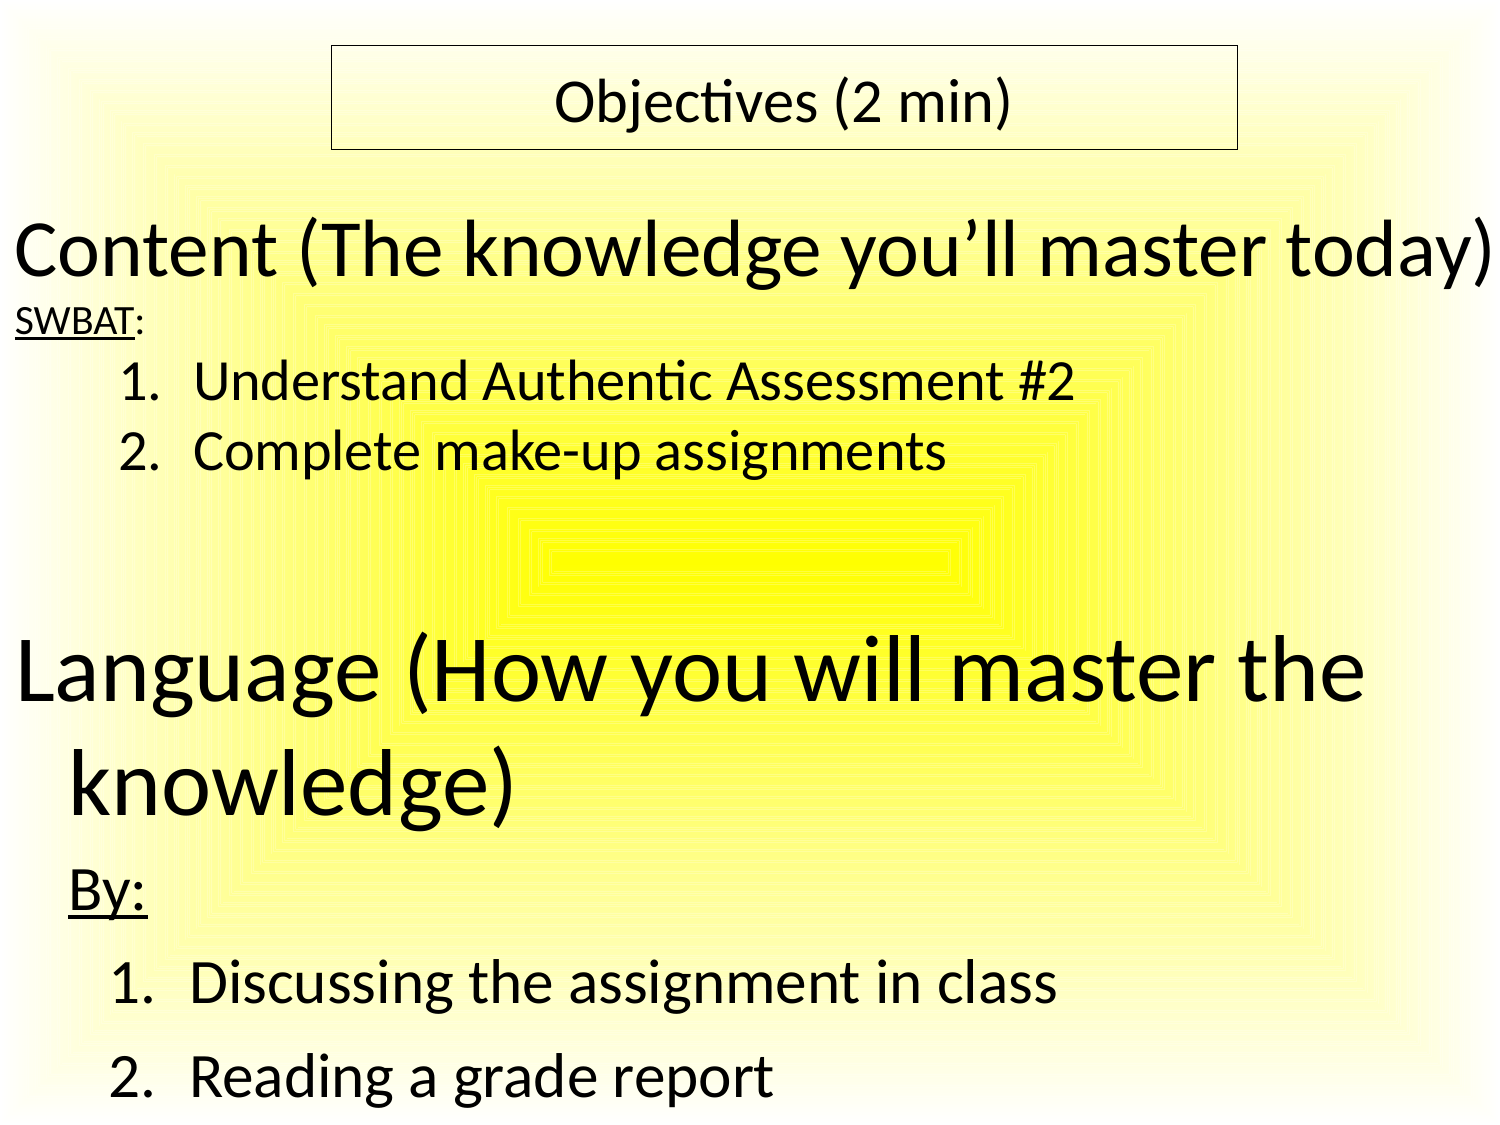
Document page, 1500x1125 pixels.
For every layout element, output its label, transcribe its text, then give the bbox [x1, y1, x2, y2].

title Objectives (2 min) [331, 45, 1238, 150]
text_box Language (How you will master the knowledge) By: Discussing the assignment in class Reading a grade report [0, 615, 1500, 1125]
text_box Content (The knowledge you’ll master today) SWBAT: Understand Authentic Assessment #2 Complete make-up assignments [0, 187, 1500, 615]
